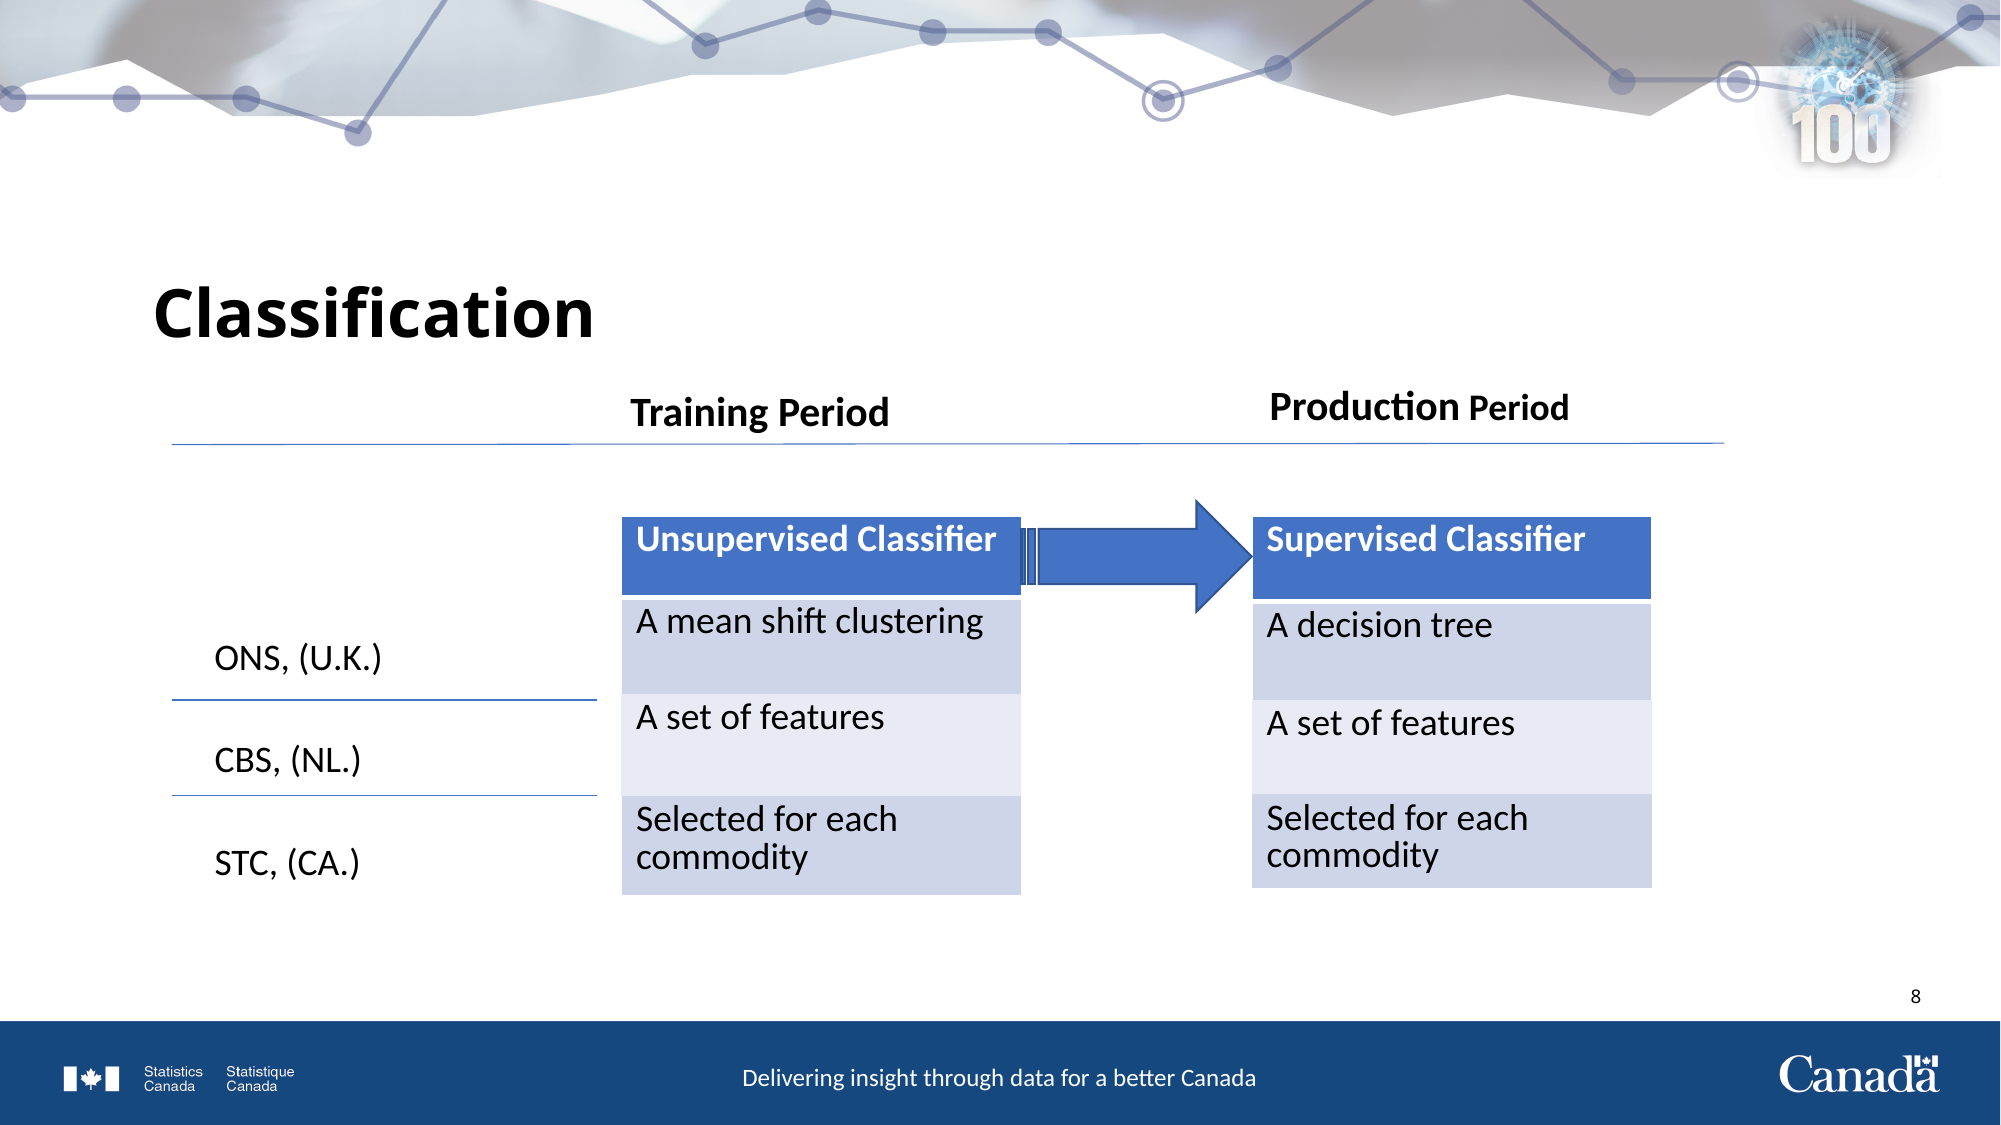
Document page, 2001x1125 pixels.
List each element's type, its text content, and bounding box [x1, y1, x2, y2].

table_header Supervised Classifier [1253, 517, 1651, 599]
text_box CBS, (NL.) [199, 727, 581, 788]
picture [0, 0, 2001, 1125]
table_cell A decision tree [1253, 604, 1651, 700]
table_cell Selected for each commodity [622, 796, 1021, 895]
text_box [1020, 528, 1026, 585]
table_cell Selected for each commodity [1252, 794, 1652, 888]
text_box Training Period [615, 377, 1000, 443]
slide_number 17 [1262, 100, 2000, 108]
text_box Production Period [1254, 371, 1613, 437]
table_cell A mean shift clustering [622, 600, 1021, 694]
text_box STC, (CA.) [199, 830, 581, 891]
table_cell A set of features [1252, 700, 1652, 794]
title Classification [137, 212, 1863, 360]
text_box [1027, 528, 1036, 585]
text_box ONS, (U.K.) [199, 625, 583, 686]
table_header Unsupervised Classifier [622, 517, 1021, 595]
table_cell A set of features [621, 694, 1021, 796]
text_box [1037, 498, 1254, 615]
slide_number 7 [1881, 977, 1937, 1020]
text_box Conclusion [1261, 79, 2001, 88]
text_box Issue and Objective [1260, 89, 2001, 98]
